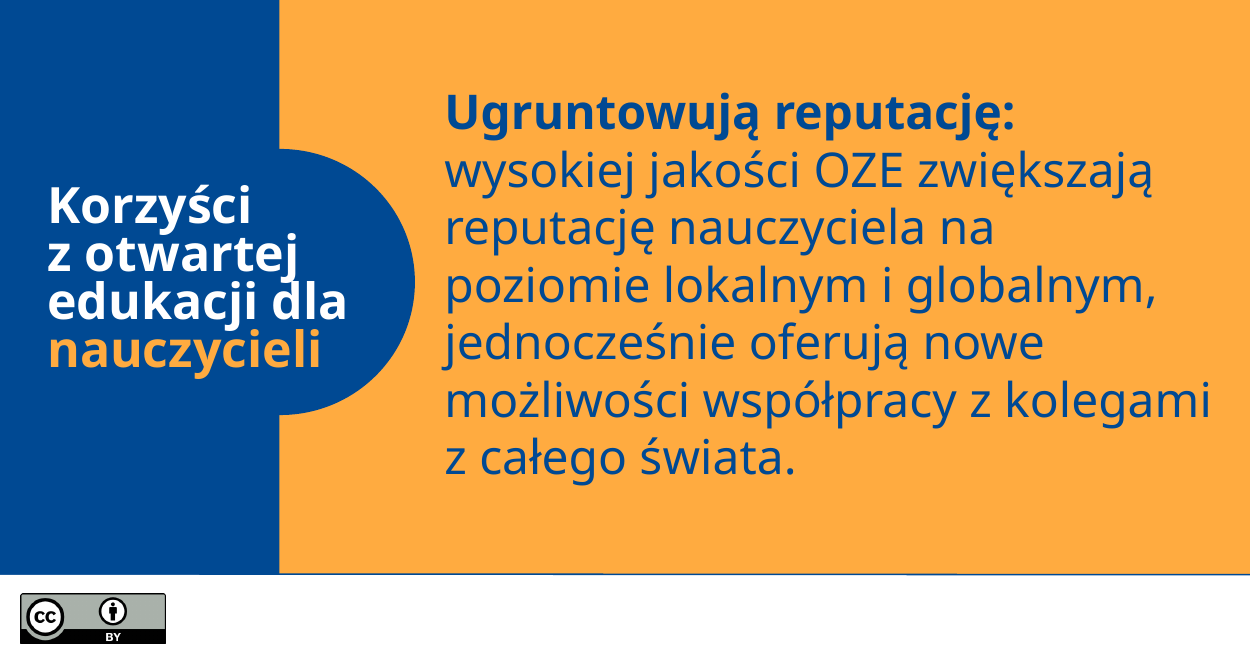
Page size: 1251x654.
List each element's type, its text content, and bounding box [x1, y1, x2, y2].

picture [20, 592, 166, 645]
text_box [204, 392, 356, 416]
text_box [0, 582, 1250, 654]
text_box Ugruntowują reputację: wysokiej jakości OZE zwiększają reputację nauczyciela na poziomie lokalnym i globalnym, jednocześnie oferują nowe możliwości współpracy z kolegami z całego świata. [429, 66, 1230, 499]
text_box Korzyści z otwartej edukacji dla nauczycieli [32, 169, 415, 392]
text_box [209, 148, 352, 169]
text_box [0, 0, 280, 573]
